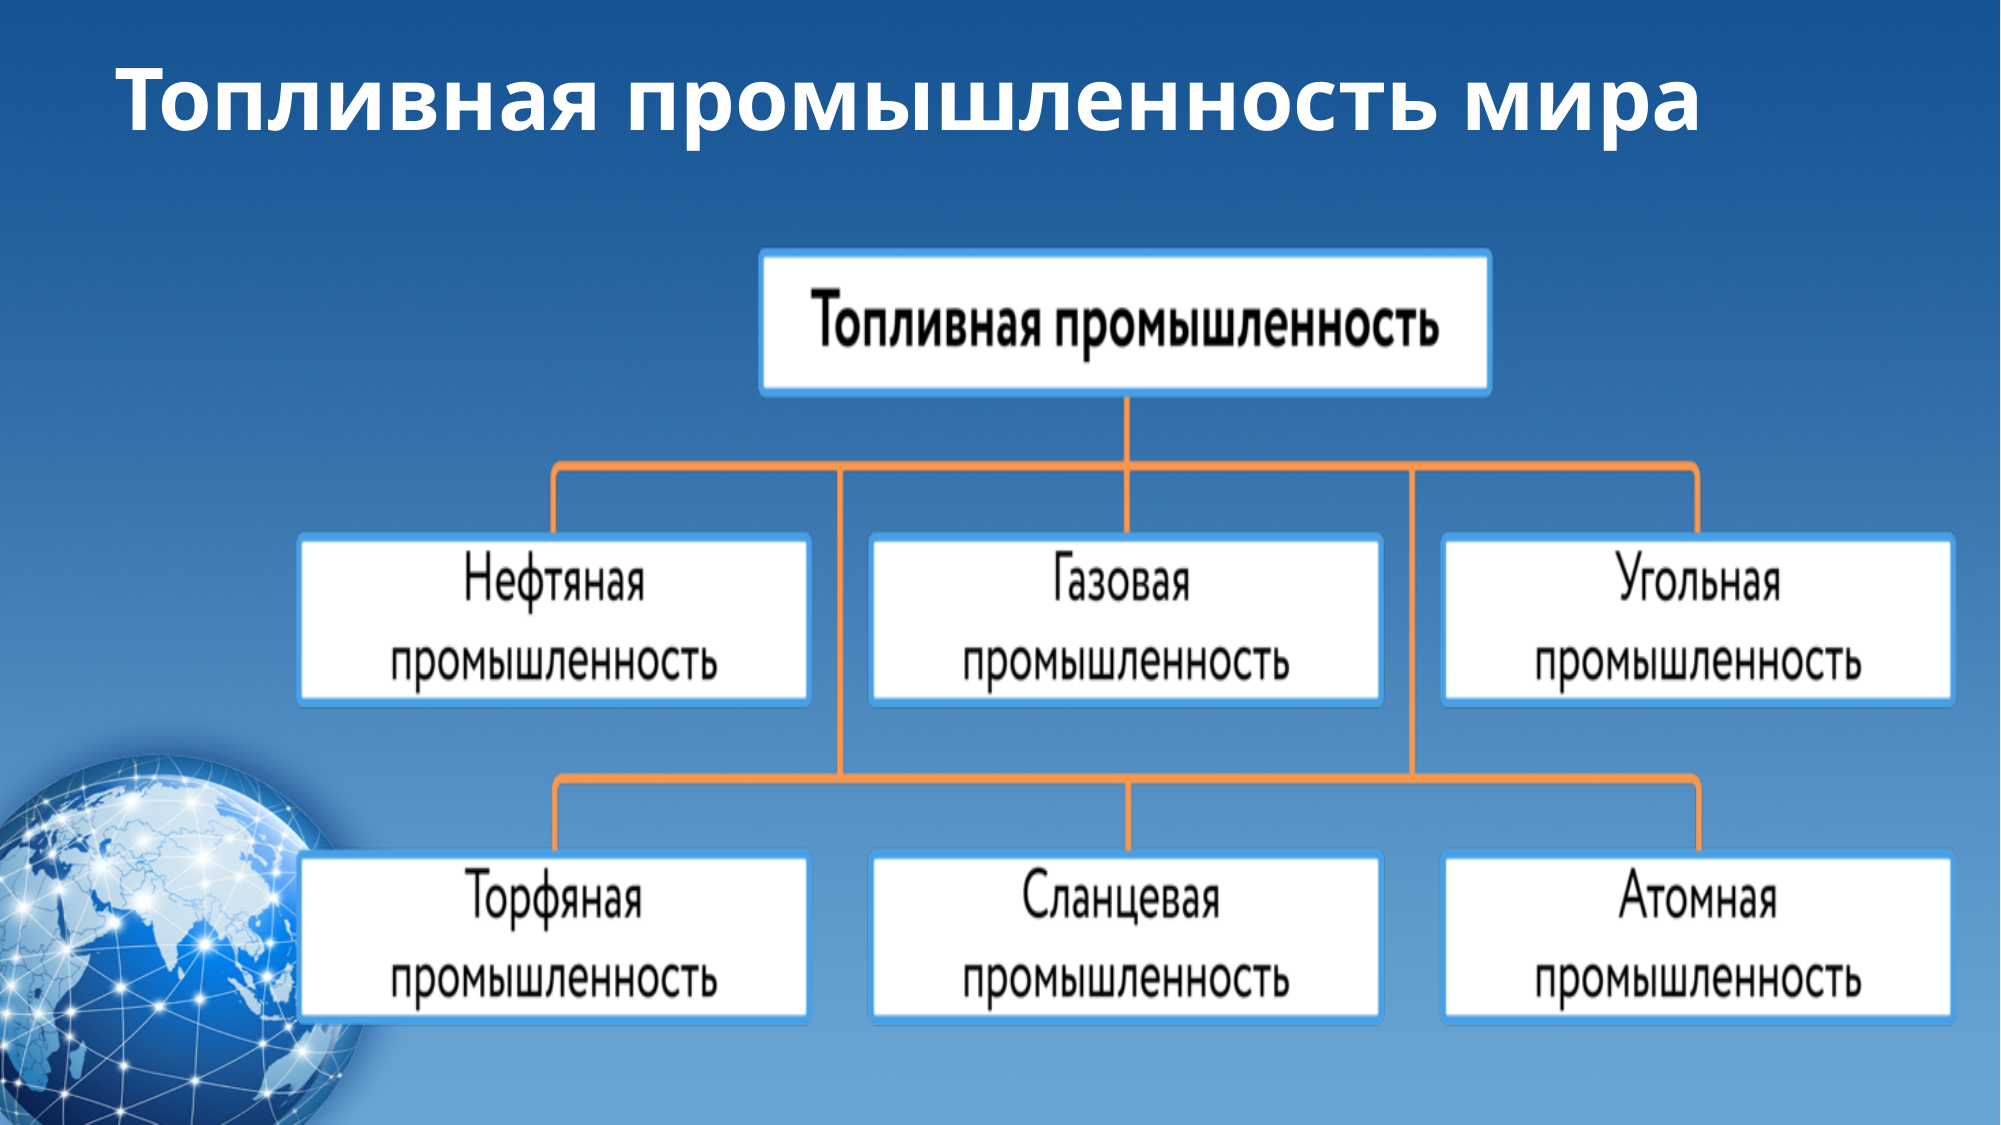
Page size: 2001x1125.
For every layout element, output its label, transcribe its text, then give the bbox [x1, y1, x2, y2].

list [254, 126, 2000, 1087]
title Топливная промышленность мира [99, 45, 1863, 264]
picture [0, 0, 2001, 1125]
